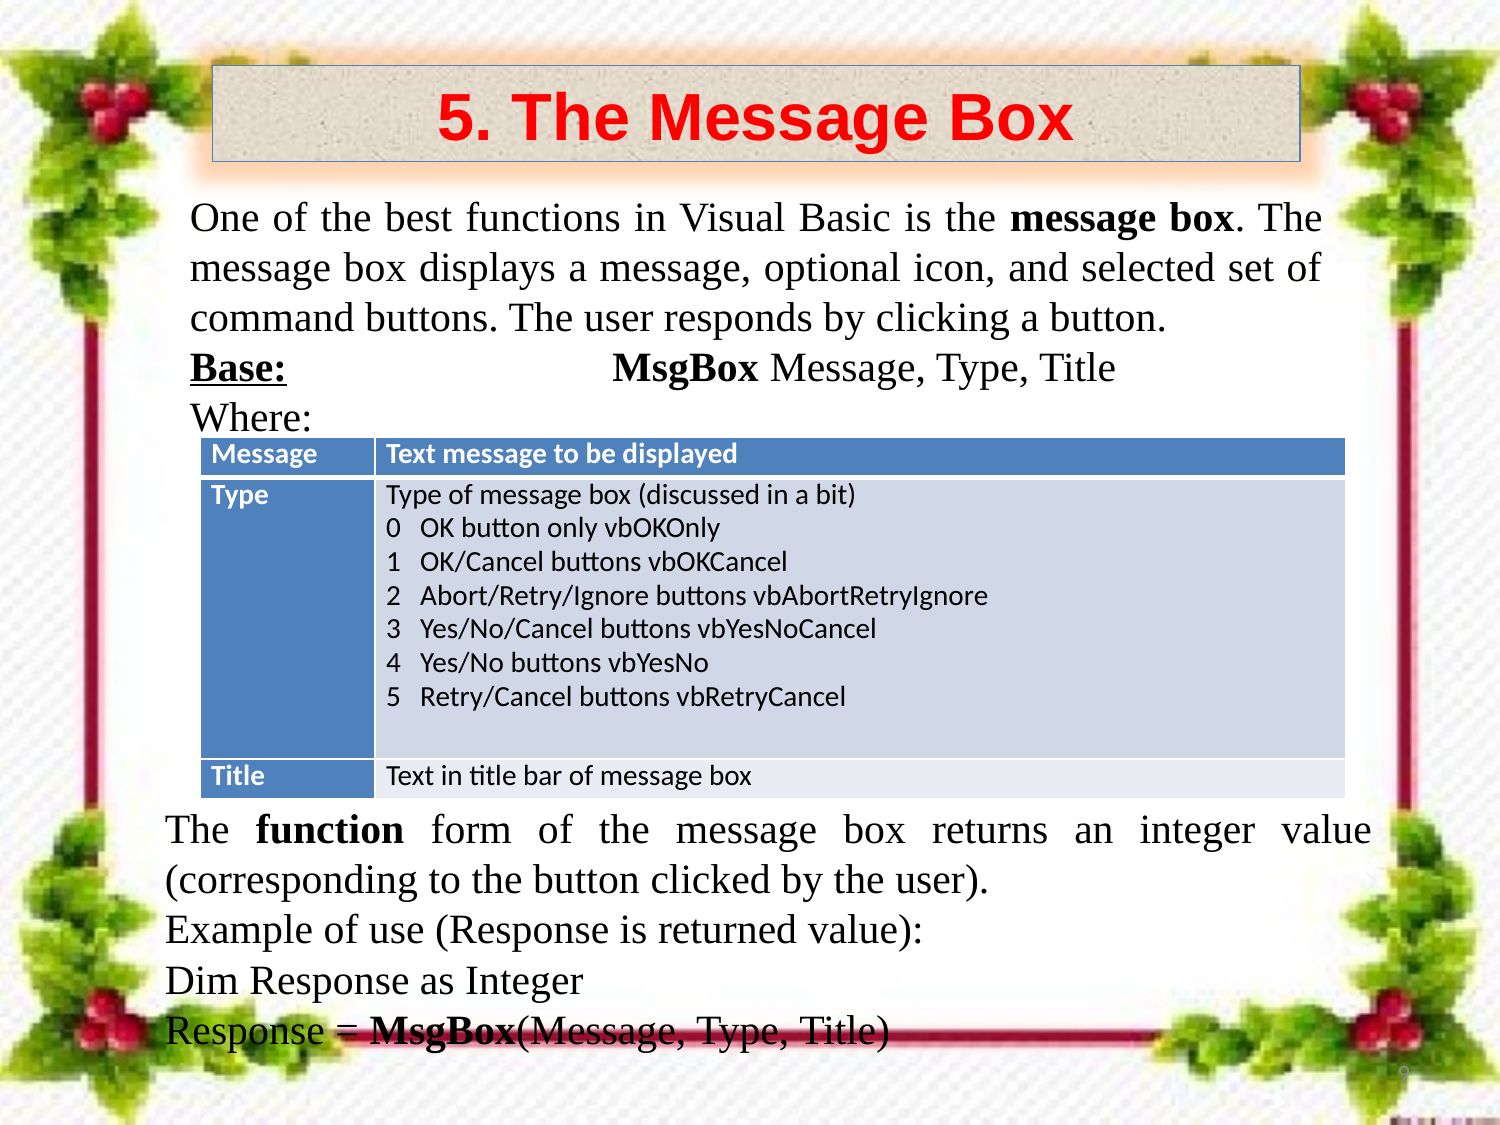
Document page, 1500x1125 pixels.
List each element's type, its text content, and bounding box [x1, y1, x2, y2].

text_box The function form of the message box returns an integer value (corresponding to the button clicked by the user). Example of use (Response is returned value): Dim Response as Integer Response = MsgBox(Message, Type, Title) [150, 794, 1388, 1060]
text_box One of the best functions in Visual Basic is the message box. The message box displays a message, optional icon, and selected set of command buttons. The user responds by clicking a button. Base: MsgBox Message, Type, Title Where: [174, 182, 1338, 448]
table_header Message [201, 438, 374, 475]
text_box 5. The Message Box [212, 65, 1301, 162]
slide_number 9 [1074, 1042, 1425, 1103]
table_cell Title [201, 760, 374, 794]
table_cell Text in title bar of message box [376, 760, 1345, 794]
picture [0, 0, 1500, 1125]
table_cell Type [201, 480, 374, 758]
table_header Text message to be displayed [376, 438, 1345, 475]
table_cell Type of message box (discussed in a bit) 0 OK button only vbOKOnly 1 OK/Cancel buttons vbOKCancel 2 Abort/Retry/Ignore buttons vbAbortRetryIgnore 3 Yes/No/Cancel buttons vbYesNoCancel 4 Yes/No buttons vbYesNo 5 Retry/Cancel buttons vbRetryCancel [376, 480, 1345, 758]
